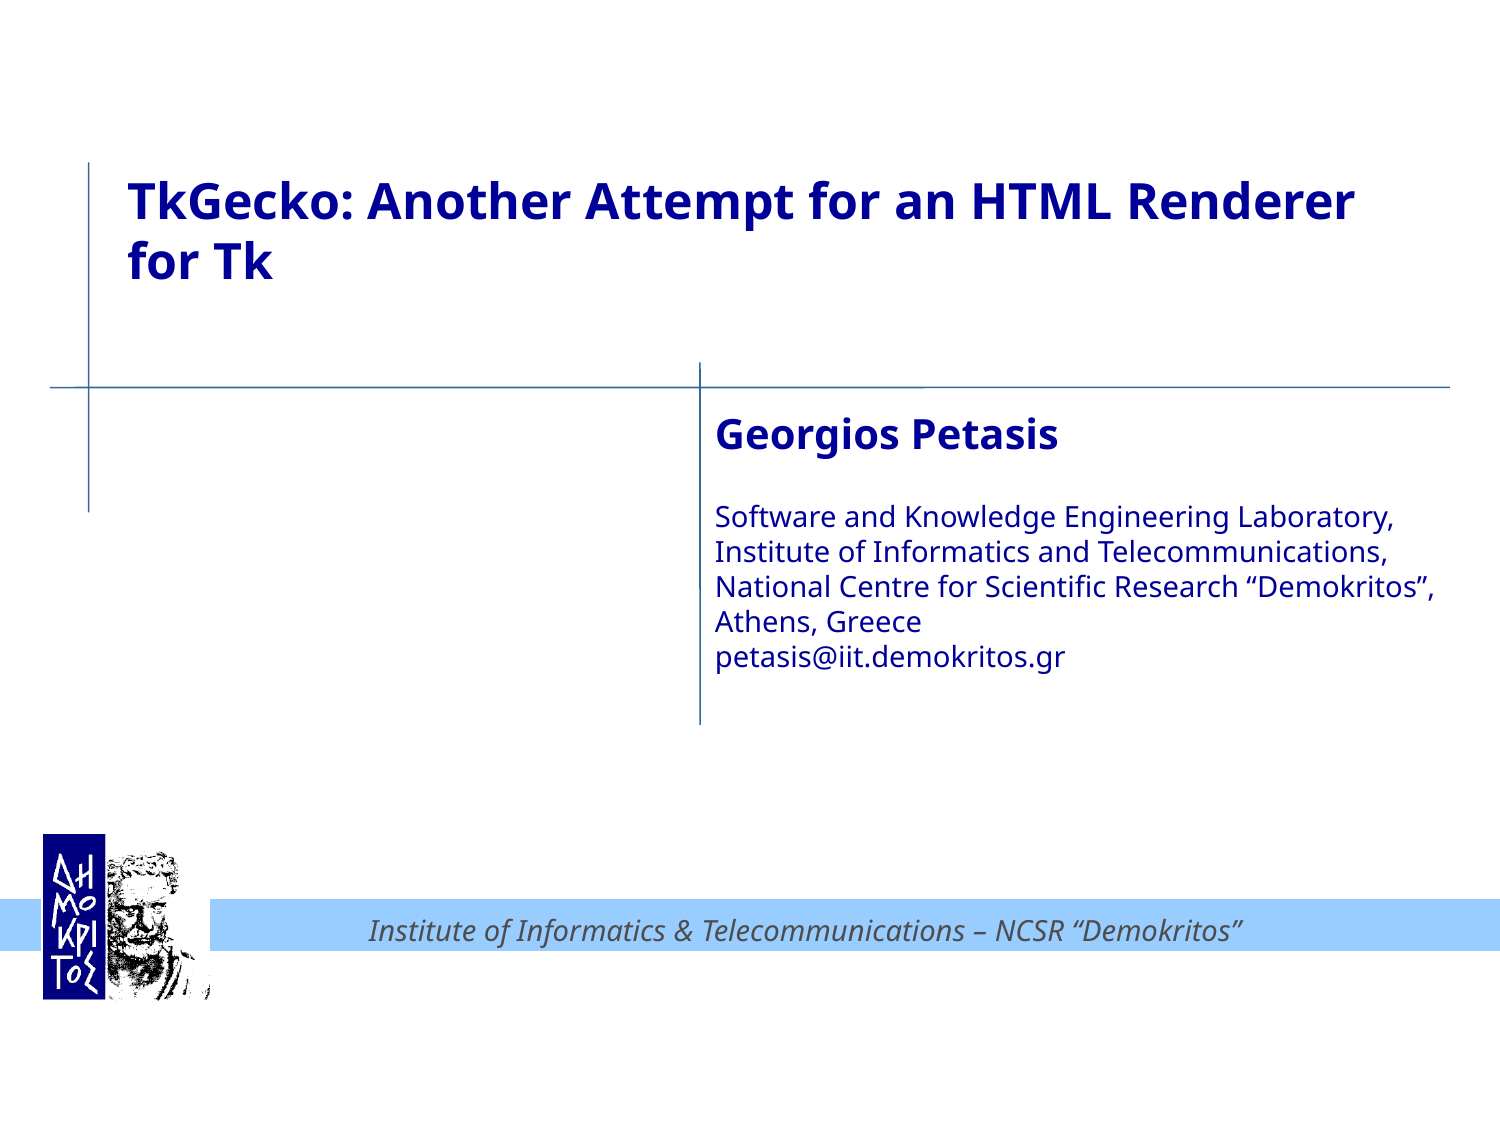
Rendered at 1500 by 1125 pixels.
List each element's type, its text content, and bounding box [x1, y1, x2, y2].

title TkGecko: Another Attempt for an HTML Renderer for Tk [111, 162, 1438, 388]
subtitle Georgios Petasis Software and Knowledge Engineering Laboratory, Institute of Informatics and Telecommunications, National Centre for Scientific Research “Demokritos”, Athens, Greece petasis@iit.demokritos.gr [699, 399, 1500, 801]
picture [41, 834, 210, 1002]
